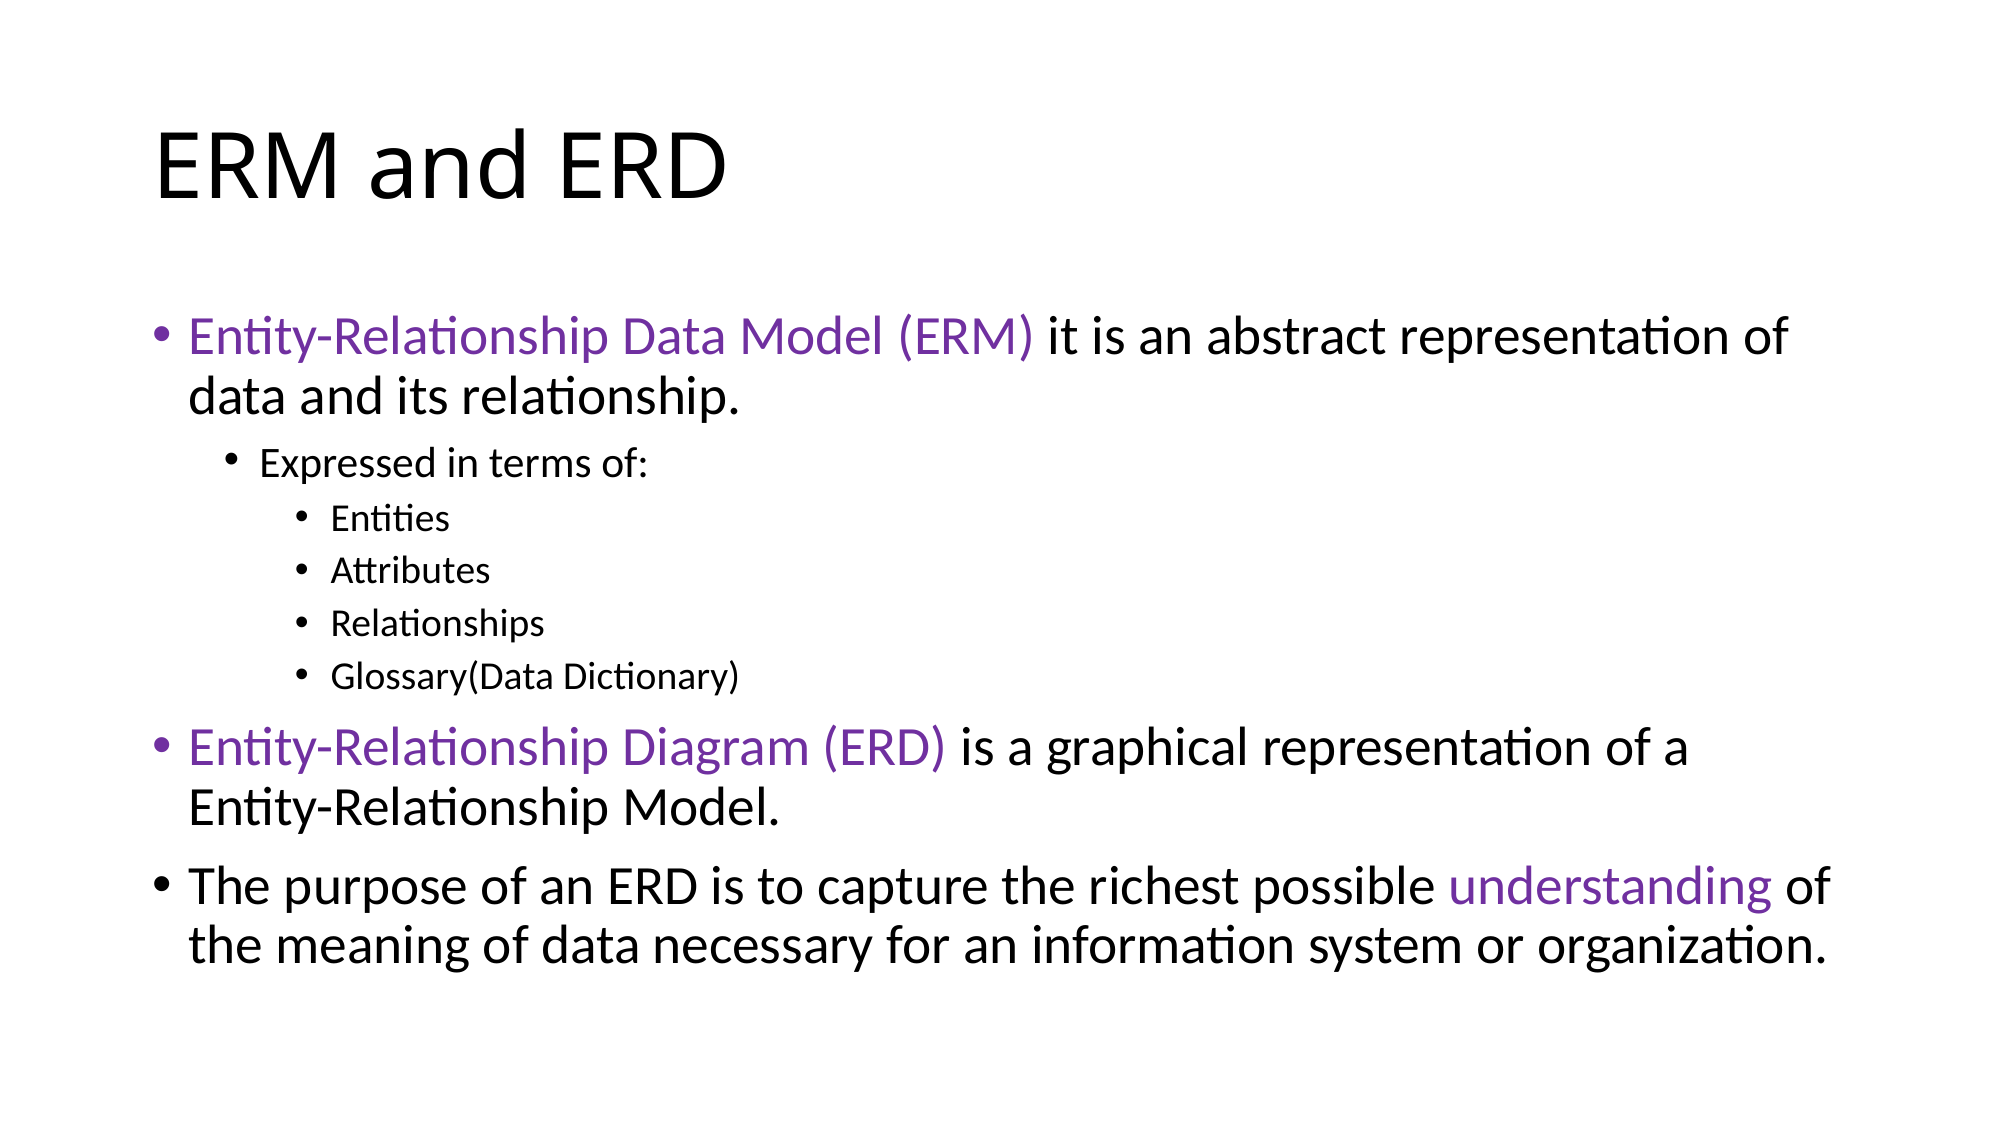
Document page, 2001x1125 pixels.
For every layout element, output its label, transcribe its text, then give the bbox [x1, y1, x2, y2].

list Entity-Relationship Data Model (ERM) it is an abstract representation of data and its relationship. Expressed in terms of: Entities Attributes Relationships Glossary(Data Dictionary) Entity-Relationship Diagram (ERD) is a graphical representation of a Entity-Relationship Model. The purpose of an ERD is to capture the richest possible understanding of the meaning of data necessary for an information system or organization. [137, 299, 1863, 1014]
title ERM and ERD [137, 59, 1863, 278]
